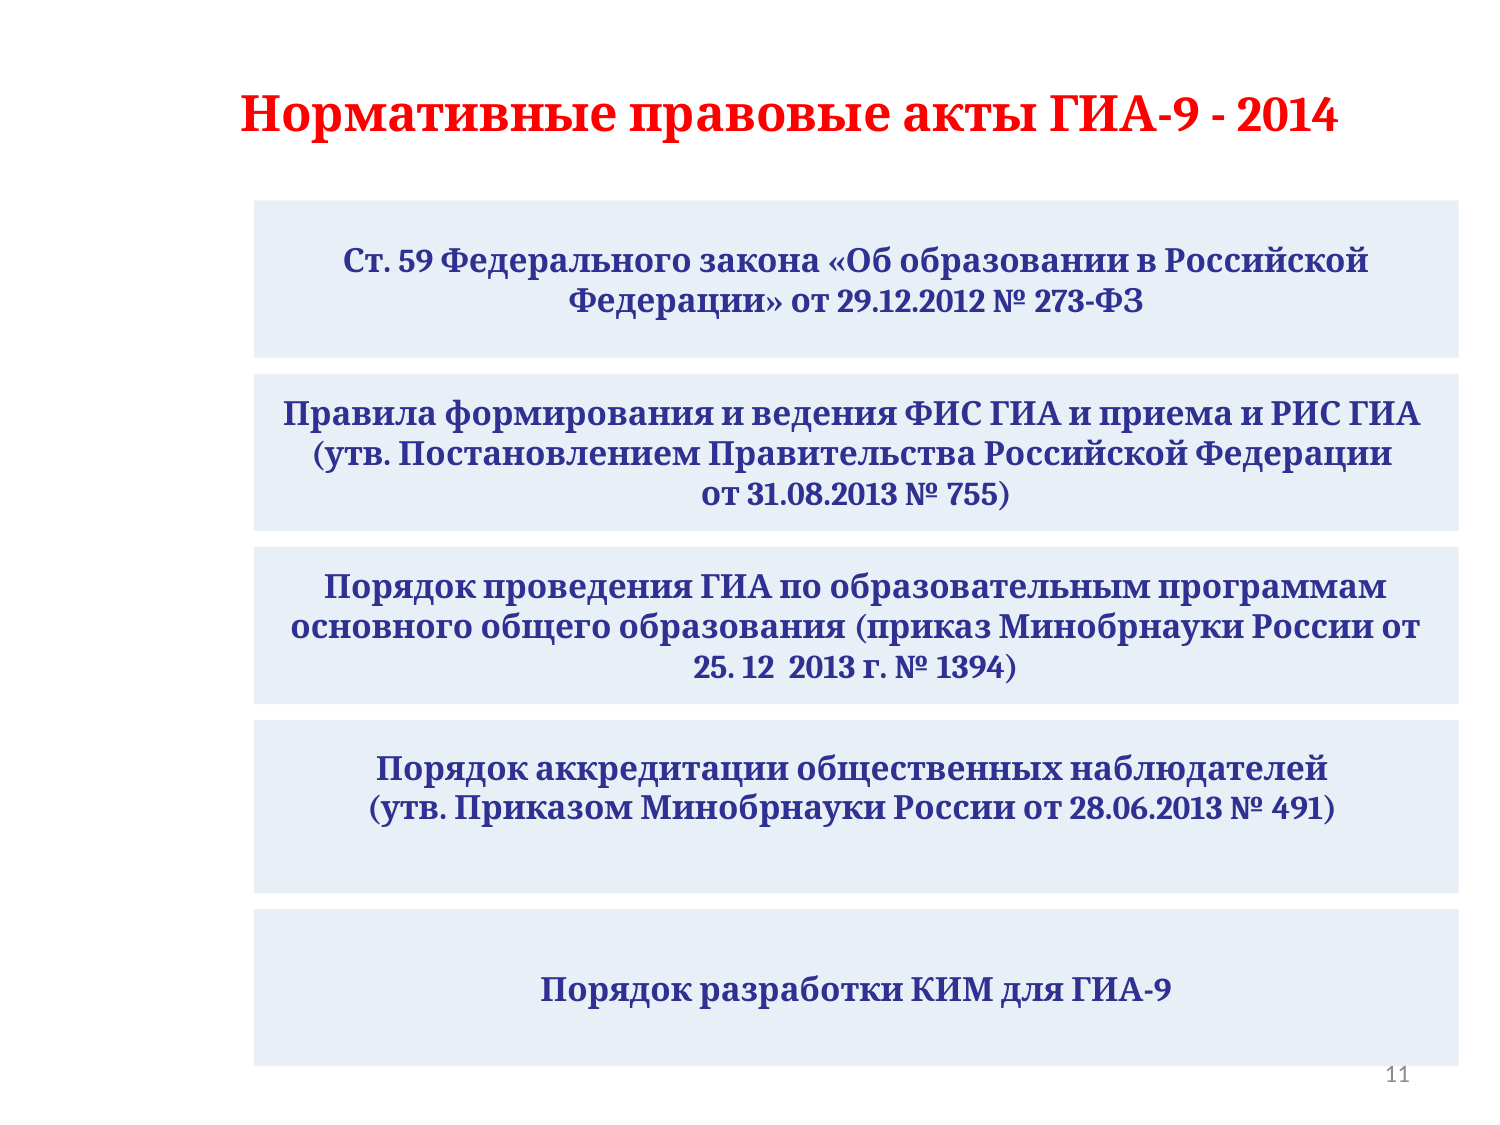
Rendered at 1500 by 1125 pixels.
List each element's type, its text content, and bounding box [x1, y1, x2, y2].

text_box Ст. 59 Федерального закона «Об образовании в Российской Федерации» от 29.12.2012 № 273-ФЗ [252, 198, 1461, 360]
text_box Правила формирования и ведения ФИС ГИА и приема и РИС ГИА (утв. Постановлением Правительства Российской Федерации от 31.08.2013 № 755) [252, 371, 1461, 533]
text_box Порядок аккредитации общественных наблюдателей (утв. Приказом Минобрнауки России от 28.06.2013 № 491) [252, 718, 1461, 895]
text_box Порядок разработки КИМ для ГИА-9 [252, 907, 1461, 1068]
text_box Порядок проведения ГИА по образовательным программам основного общего образования (приказ Минобрнауки России от 25. 12 2013 г. № 1394) [252, 545, 1461, 706]
text_box Нормативные правовые акты ГИА-9 - 2014 [225, 74, 1355, 149]
slide_number 11 [1074, 1042, 1425, 1103]
